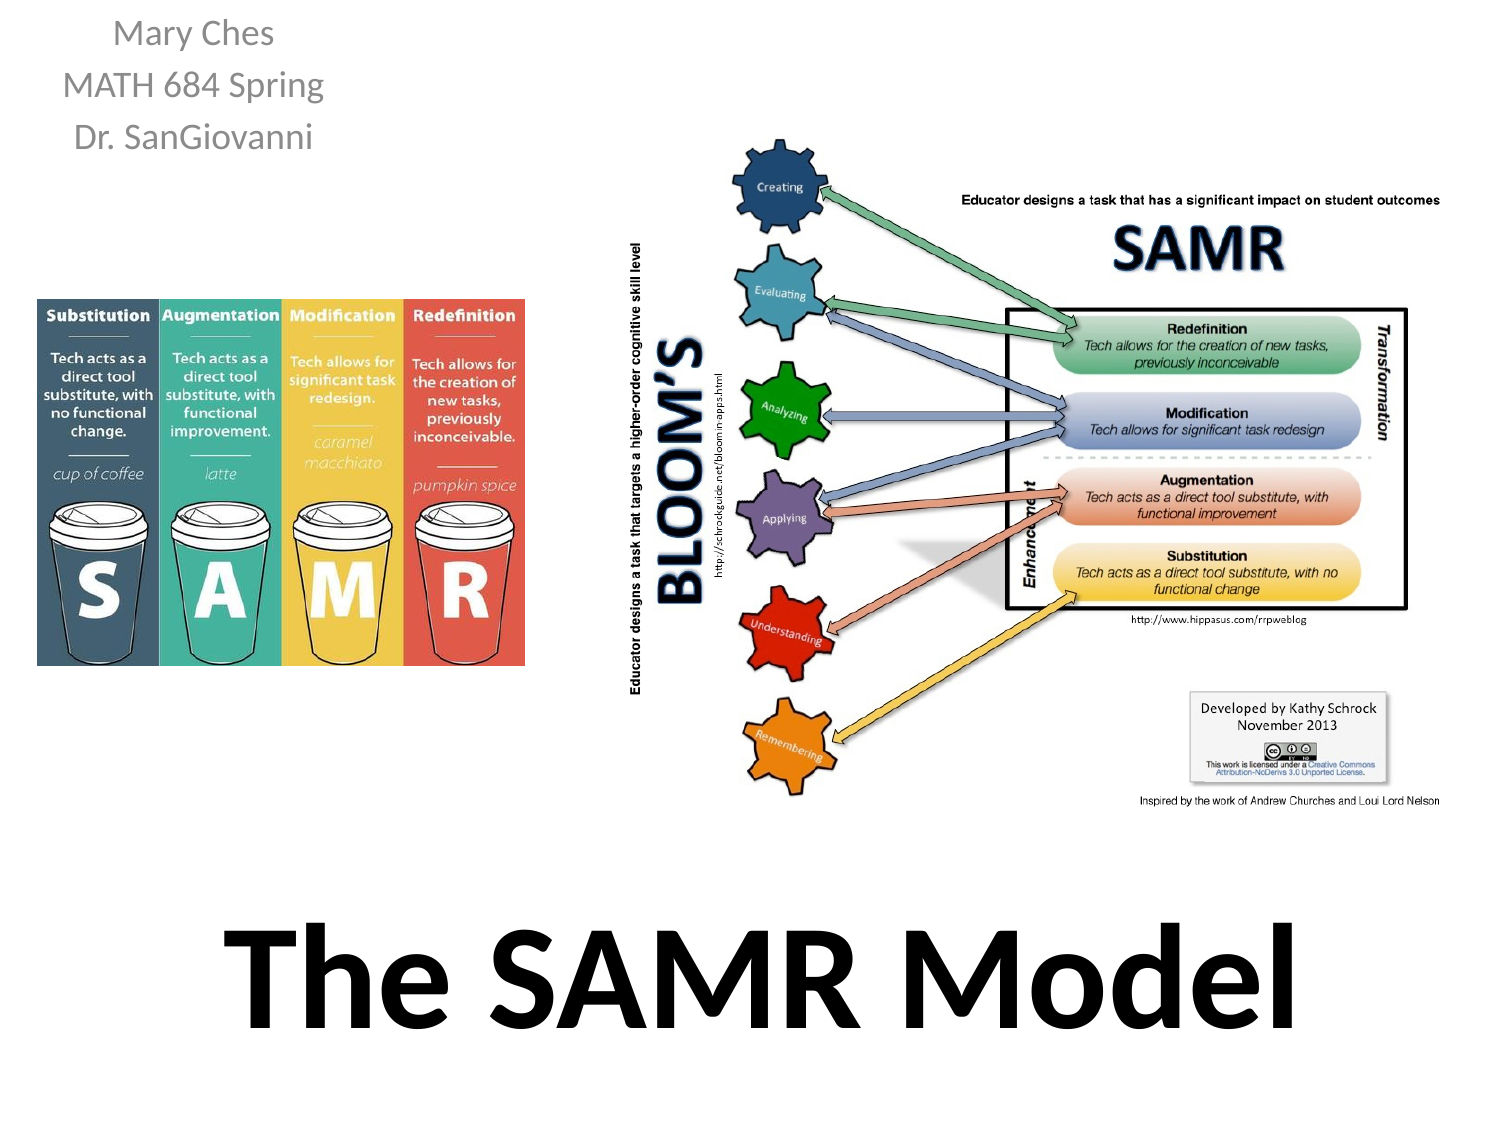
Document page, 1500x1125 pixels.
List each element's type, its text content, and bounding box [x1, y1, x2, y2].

title The SAMR Model [99, 849, 1425, 1088]
picture [537, 124, 1455, 813]
picture [37, 299, 526, 666]
subtitle Mary Ches MATH 684 Spring Dr. SanGiovanni [0, 0, 388, 250]
